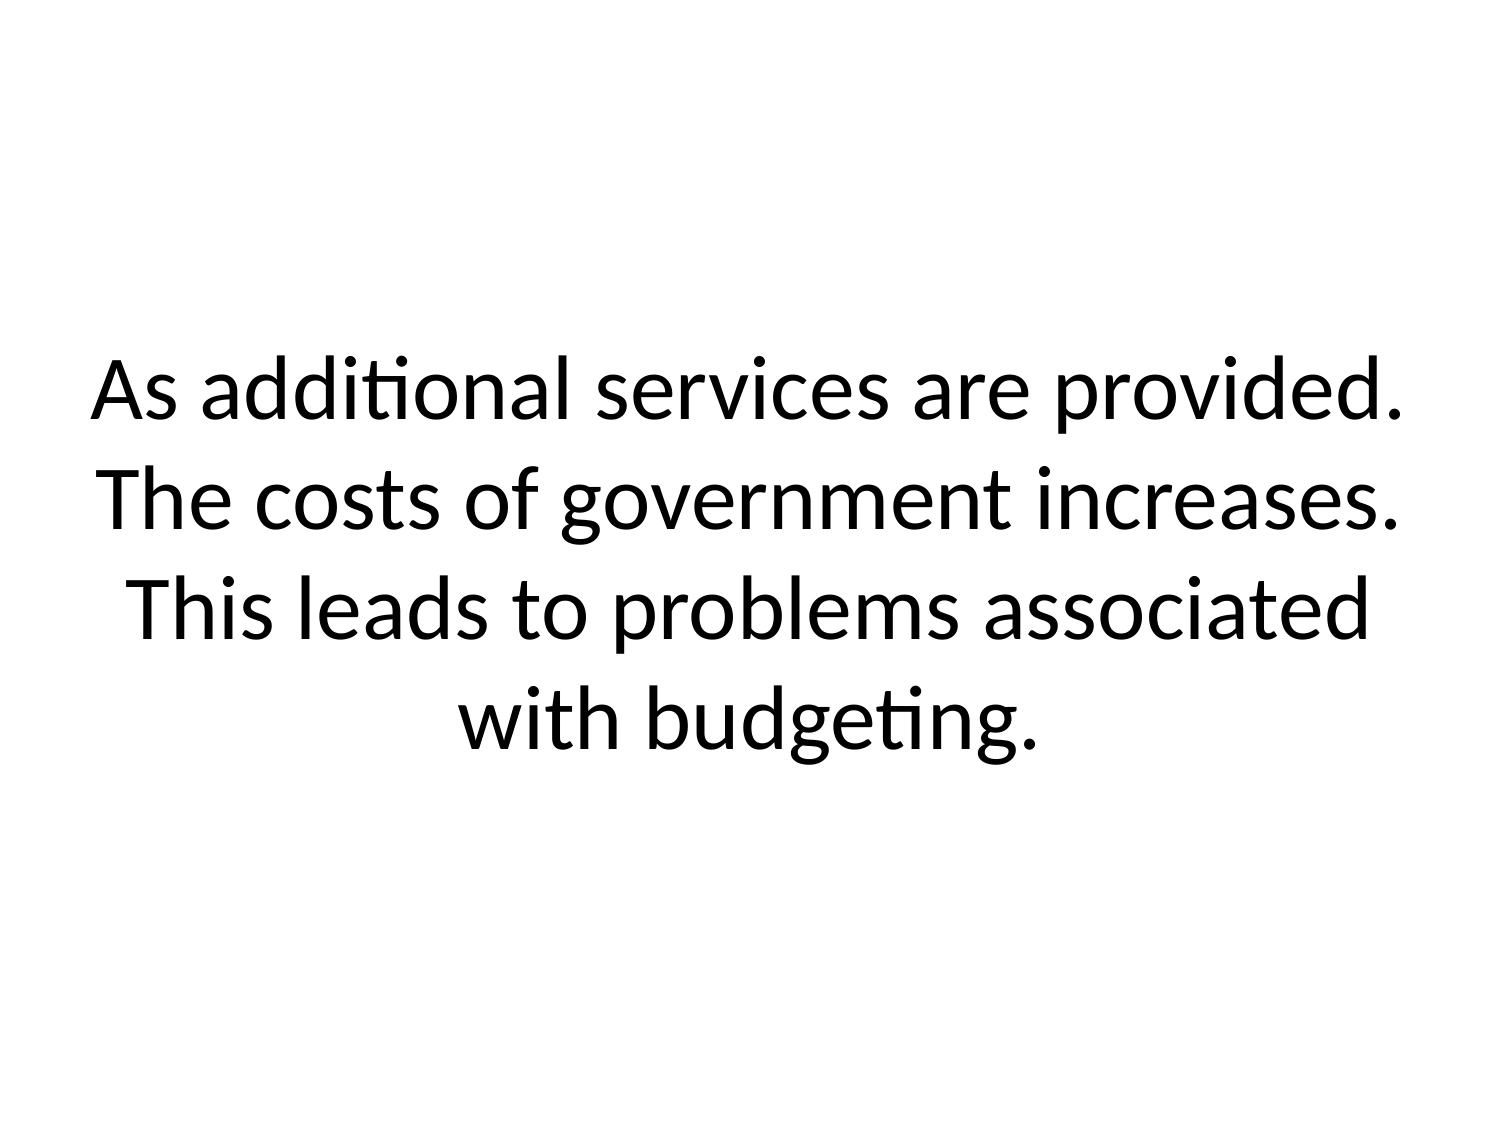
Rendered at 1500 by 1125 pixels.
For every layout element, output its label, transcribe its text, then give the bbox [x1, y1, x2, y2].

title As additional services are provided. The costs of government increases. This leads to problems associated with budgeting. [74, 44, 1426, 1051]
